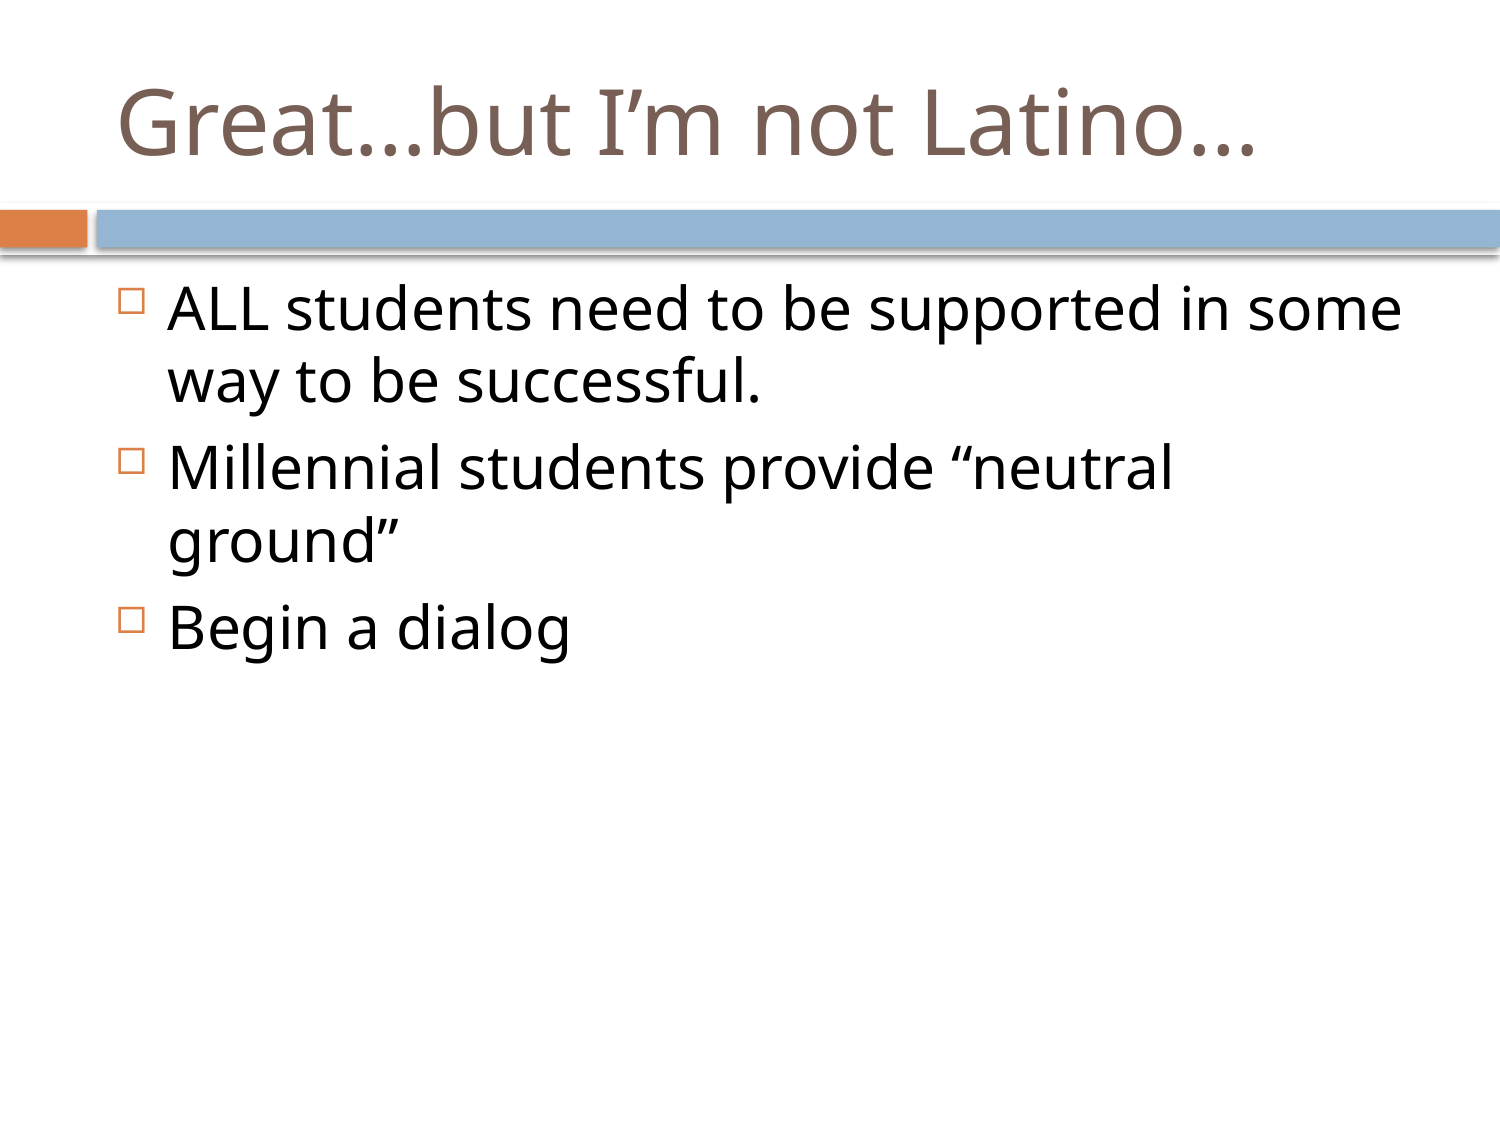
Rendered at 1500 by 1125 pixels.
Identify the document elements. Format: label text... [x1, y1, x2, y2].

list ALL students need to be supported in some way to be successful. Millennial students provide “neutral ground” Begin a dialog [100, 262, 1439, 1001]
title Great…but I’m not Latino… [100, 37, 1439, 201]
